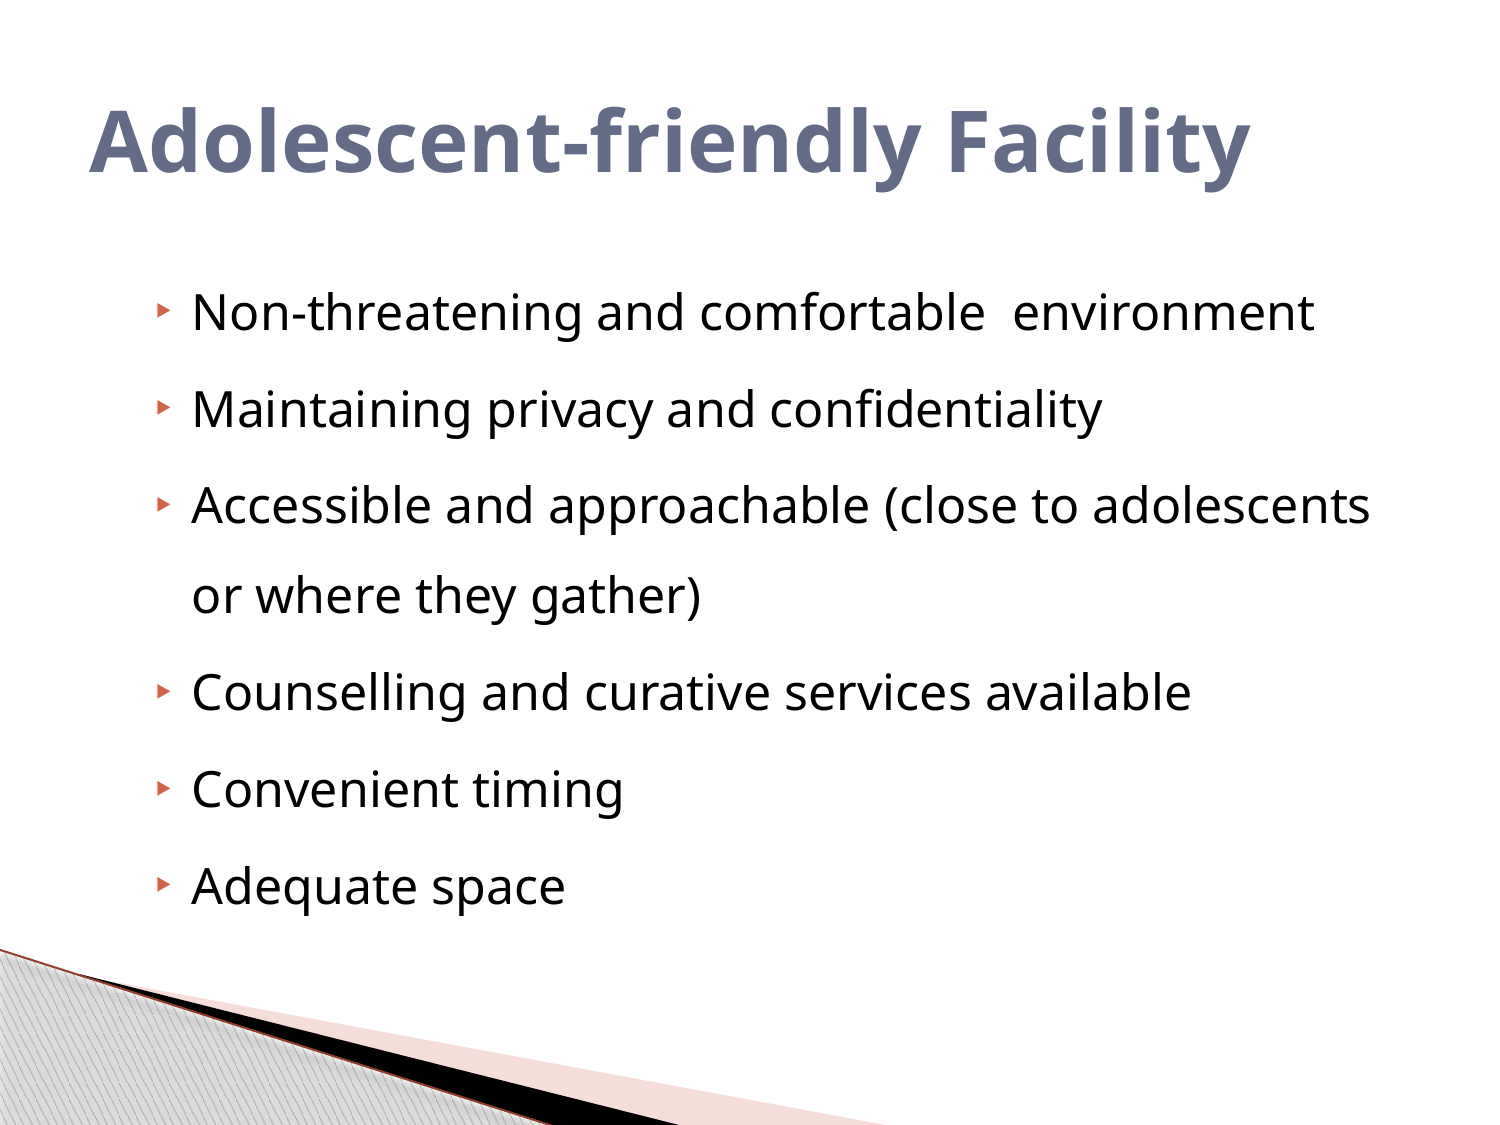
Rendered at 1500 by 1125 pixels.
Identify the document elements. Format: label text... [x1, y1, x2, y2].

list Non-threatening and comfortable environment Maintaining privacy and confidentiality Accessible and approachable (close to adolescents or where they gather) Counselling and curative services available Convenient timing Adequate space [74, 242, 1426, 986]
title Adolescent-friendly Facility [75, 45, 1425, 233]
